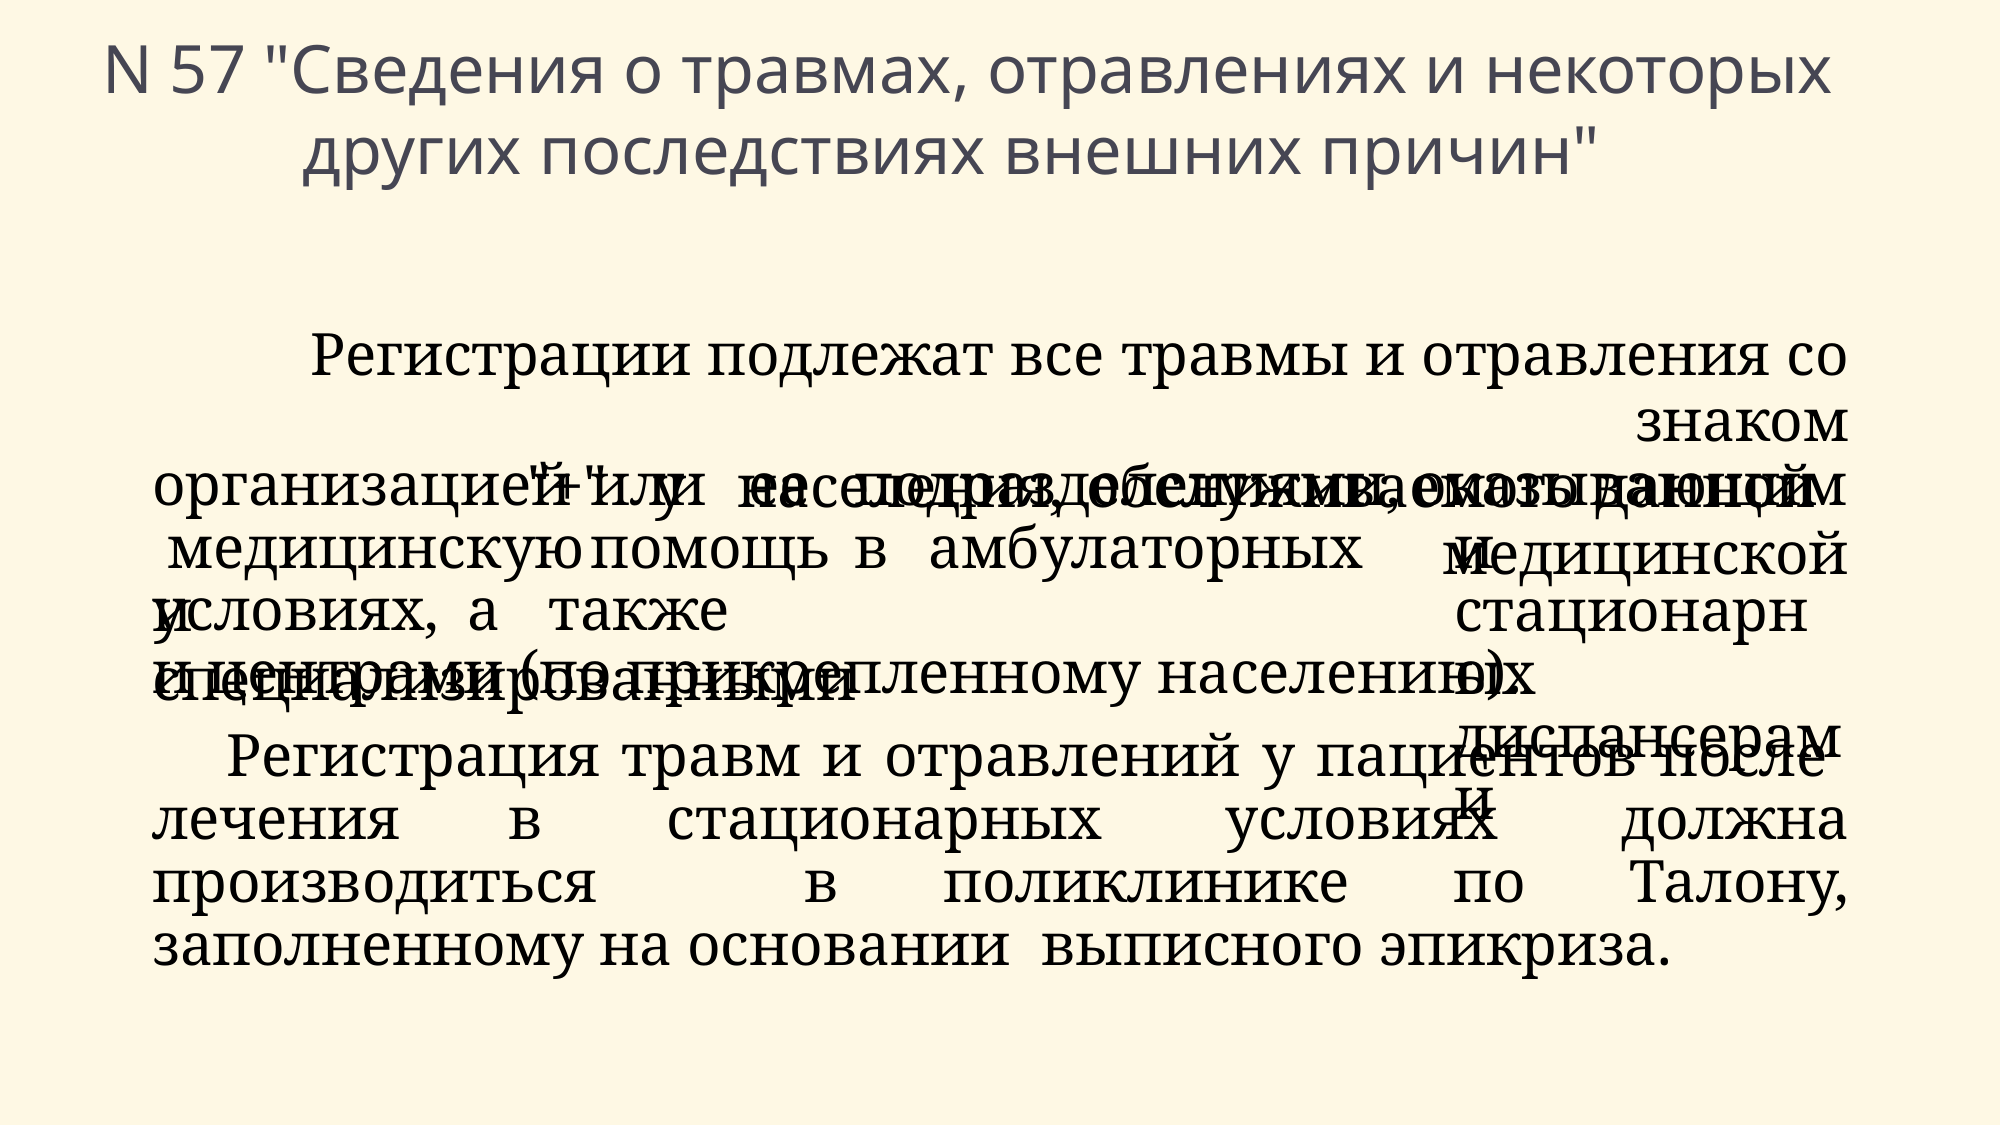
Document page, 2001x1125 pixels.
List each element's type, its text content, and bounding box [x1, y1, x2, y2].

text_box и центрами (по прикрепленному населению). Регистрация травм и отравлений у пациентов после лечения в стационарных условиях должна производиться в поликлинике по Талону, заполненному на основании выписного эпикриза. [150, 619, 1850, 978]
title N 57 "Сведения о травмах, отравлениях и некоторых других последствиях внешних причин" [99, 0, 1900, 188]
text_box организацией или ее подразделениями, медицинскую помощь в амбулаторных и [150, 444, 1411, 619]
text_box Регистрации подлежат все травмы и отравления со знаком "+" у населения, обслуживаемого данной медицинской [150, 318, 1850, 444]
text_box условиях, а также специализированными [150, 570, 1405, 619]
text_box оказывающими стационарных диспансерами [1411, 444, 1850, 619]
